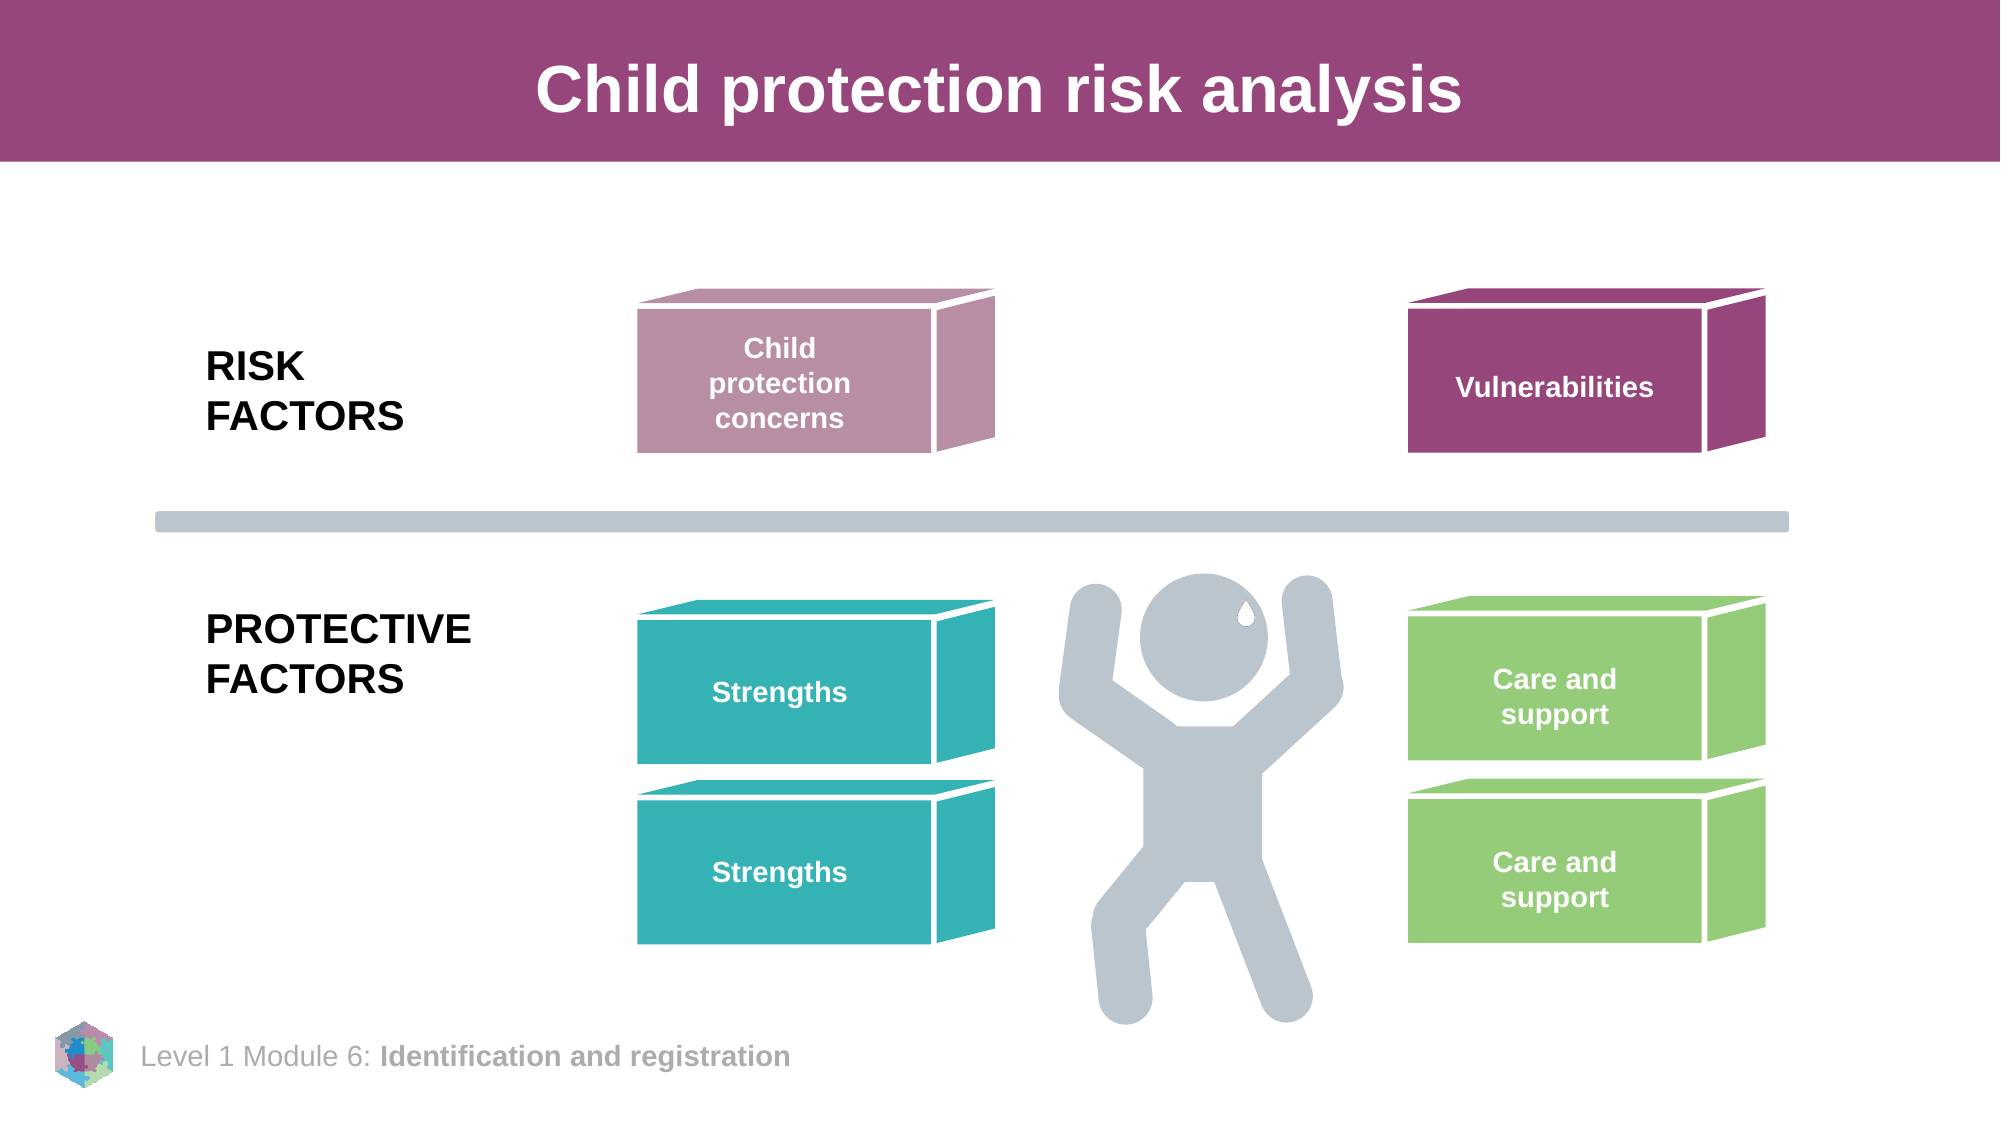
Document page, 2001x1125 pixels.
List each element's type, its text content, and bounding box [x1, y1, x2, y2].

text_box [1408, 778, 1766, 943]
text_box [153, 508, 1792, 535]
picture [55, 1021, 113, 1088]
title Child protection risk analysis [137, 19, 1863, 163]
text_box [1051, 573, 1358, 1028]
text_box PROTECTIVE FACTORS [190, 594, 521, 710]
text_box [1408, 596, 1766, 761]
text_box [637, 780, 995, 945]
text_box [637, 599, 995, 765]
text_box RISK FACTORS [190, 331, 521, 447]
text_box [637, 288, 995, 453]
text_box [1408, 288, 1766, 453]
